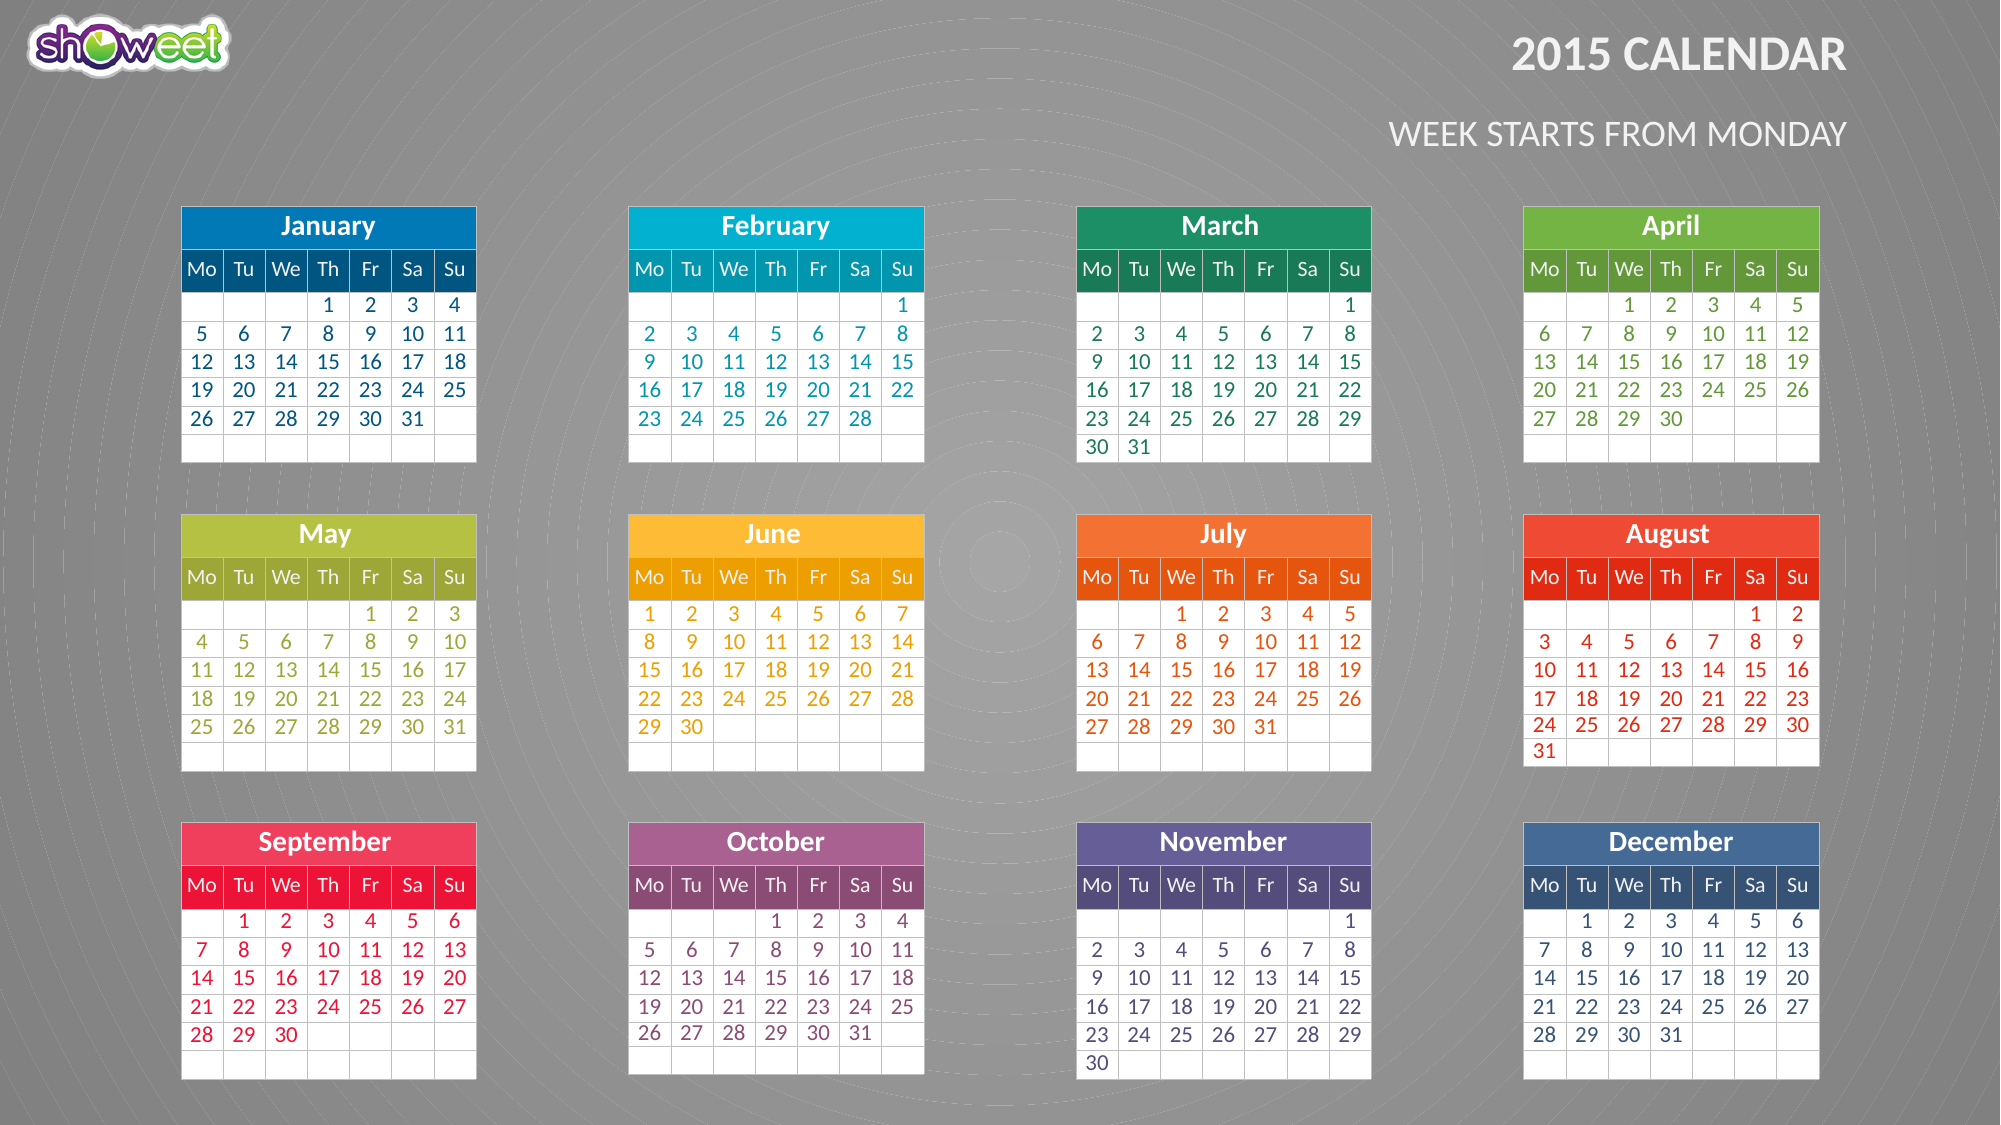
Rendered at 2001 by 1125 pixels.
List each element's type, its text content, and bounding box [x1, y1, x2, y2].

table_cell 2 [392, 601, 434, 629]
table_cell Th [308, 250, 349, 292]
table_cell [798, 966, 839, 994]
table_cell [435, 966, 476, 994]
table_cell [1777, 687, 1819, 714]
table_cell 11 [714, 350, 755, 377]
table_cell [1777, 407, 1819, 434]
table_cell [1119, 630, 1160, 657]
table_cell 8 [882, 322, 924, 349]
table_cell 9 [672, 630, 713, 657]
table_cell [1161, 630, 1202, 657]
table_cell 28 [266, 407, 307, 434]
table_cell 26 [224, 715, 265, 742]
table_cell 6 [1245, 322, 1287, 349]
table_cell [714, 1023, 755, 1046]
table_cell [1119, 1051, 1160, 1079]
table_header May [182, 515, 476, 557]
table_cell 3 [714, 601, 755, 629]
table_cell 11 [1735, 322, 1776, 349]
subtitle Week Starts from Monday [362, 109, 1863, 158]
table_cell Tu [672, 250, 713, 292]
table_cell [840, 435, 881, 462]
table_cell [714, 293, 755, 321]
table_cell 17 [714, 658, 755, 686]
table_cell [798, 1047, 839, 1074]
table_cell 3 [392, 293, 434, 321]
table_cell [1203, 966, 1244, 994]
table_cell 20 [798, 378, 839, 406]
table_cell Tu [224, 250, 265, 292]
table_cell We [1161, 250, 1202, 292]
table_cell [1330, 910, 1371, 937]
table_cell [672, 1023, 713, 1046]
table_cell 8 [350, 630, 391, 657]
table_cell 7 [266, 322, 307, 349]
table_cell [1077, 601, 1118, 629]
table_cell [1567, 938, 1608, 965]
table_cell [1203, 687, 1244, 714]
table_cell 21 [266, 378, 307, 406]
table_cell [1203, 1023, 1244, 1050]
table_cell 12 [1203, 350, 1244, 377]
table_cell Sa [392, 558, 434, 600]
table_cell 2 [629, 322, 671, 349]
table_cell We [266, 250, 307, 292]
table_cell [882, 1047, 924, 1074]
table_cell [1077, 910, 1118, 937]
table_cell [1161, 435, 1202, 462]
table_cell 26 [182, 407, 223, 434]
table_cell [350, 1023, 391, 1050]
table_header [1077, 515, 1371, 557]
table_cell 18 [714, 378, 755, 406]
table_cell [1735, 1023, 1776, 1050]
table_cell Th [308, 558, 349, 600]
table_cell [1119, 966, 1160, 994]
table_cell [1609, 558, 1650, 600]
table_cell 19 [756, 378, 797, 406]
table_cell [1119, 1023, 1160, 1050]
table_cell 9 [392, 630, 434, 657]
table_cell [1077, 658, 1118, 686]
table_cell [714, 1047, 755, 1074]
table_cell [1567, 558, 1608, 600]
table_cell Mo [1524, 250, 1566, 292]
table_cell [756, 1047, 797, 1074]
table_cell 25 [1161, 407, 1202, 434]
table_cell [1609, 630, 1650, 657]
table_cell 1 [629, 601, 671, 629]
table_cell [756, 910, 797, 937]
table_cell 28 [1288, 407, 1329, 434]
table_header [1077, 823, 1371, 865]
table_cell 6 [840, 601, 881, 629]
table_cell 21 [882, 658, 924, 686]
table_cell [1651, 1051, 1692, 1079]
table_cell 24 [1119, 407, 1160, 434]
table_cell 1 [1330, 293, 1371, 321]
table_cell [435, 435, 476, 462]
table_cell [308, 601, 349, 629]
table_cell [1245, 558, 1287, 600]
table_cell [1077, 966, 1118, 994]
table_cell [308, 866, 349, 909]
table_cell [1524, 739, 1566, 766]
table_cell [1119, 687, 1160, 714]
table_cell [1735, 866, 1776, 909]
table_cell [1245, 658, 1287, 686]
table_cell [1735, 966, 1776, 994]
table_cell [1203, 715, 1244, 742]
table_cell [1077, 687, 1118, 714]
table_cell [1077, 938, 1118, 965]
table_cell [350, 938, 391, 965]
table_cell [224, 995, 265, 1022]
table_cell [224, 601, 265, 629]
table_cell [1288, 687, 1329, 714]
table_cell [629, 743, 671, 771]
table_cell [714, 435, 755, 462]
table_cell [1567, 435, 1608, 462]
table_cell 27 [840, 687, 881, 714]
table_cell 28 [840, 407, 881, 434]
table_cell 20 [266, 687, 307, 714]
table_cell [798, 293, 839, 321]
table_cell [1777, 1051, 1819, 1079]
table_cell [629, 435, 671, 462]
title 2015 Calendar [362, 3, 1863, 106]
table_cell 28 [882, 687, 924, 714]
table_cell 12 [798, 630, 839, 657]
table_cell [1119, 293, 1160, 321]
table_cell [1735, 658, 1776, 686]
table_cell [224, 966, 265, 994]
table_cell 29 [629, 715, 671, 742]
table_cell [1161, 1051, 1202, 1079]
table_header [629, 823, 924, 865]
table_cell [1119, 995, 1160, 1022]
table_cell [1077, 558, 1118, 600]
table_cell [1288, 995, 1329, 1022]
table_cell 11 [756, 630, 797, 657]
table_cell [1735, 601, 1776, 629]
table_cell [308, 435, 349, 462]
table_cell [435, 743, 476, 771]
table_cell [1567, 1051, 1608, 1079]
table_cell 30 [350, 407, 391, 434]
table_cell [1609, 910, 1650, 937]
table_cell 27 [1524, 407, 1566, 434]
table_cell 13 [840, 630, 881, 657]
table_cell [182, 293, 223, 321]
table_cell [1161, 715, 1202, 742]
table_cell 17 [672, 378, 713, 406]
table_cell [1567, 293, 1608, 321]
table_cell 17 [435, 658, 476, 686]
table_cell 11 [1161, 350, 1202, 377]
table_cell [1330, 966, 1371, 994]
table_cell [1119, 658, 1160, 686]
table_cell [1609, 995, 1650, 1022]
table_cell 30 [392, 715, 434, 742]
table_cell 24 [435, 687, 476, 714]
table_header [1524, 823, 1819, 865]
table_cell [798, 938, 839, 965]
table_cell 13 [224, 350, 265, 377]
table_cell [1161, 938, 1202, 965]
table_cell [1567, 966, 1608, 994]
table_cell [1609, 715, 1650, 738]
table_cell 27 [266, 715, 307, 742]
table_cell [1651, 435, 1692, 462]
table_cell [1651, 910, 1692, 937]
table_cell 16 [392, 658, 434, 686]
table_cell Su [1777, 250, 1819, 292]
table_cell Su [1330, 250, 1371, 292]
table_cell 10 [714, 630, 755, 657]
table_cell 23 [629, 407, 671, 434]
table_cell [882, 715, 924, 742]
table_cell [1693, 687, 1734, 714]
table_cell Tu [1567, 250, 1608, 292]
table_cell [1777, 910, 1819, 937]
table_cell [1245, 743, 1287, 771]
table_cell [308, 1051, 349, 1079]
table_cell [266, 743, 307, 771]
table_cell 2 [1651, 293, 1692, 321]
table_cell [1288, 630, 1329, 657]
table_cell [1609, 601, 1650, 629]
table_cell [1288, 866, 1329, 909]
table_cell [1693, 658, 1734, 686]
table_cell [182, 866, 223, 909]
table_cell [840, 715, 881, 742]
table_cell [350, 995, 391, 1022]
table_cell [882, 966, 924, 994]
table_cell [350, 910, 391, 937]
table_header March [1077, 207, 1371, 249]
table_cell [1735, 687, 1776, 714]
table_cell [1161, 966, 1202, 994]
table_cell 5 [182, 322, 223, 349]
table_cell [1777, 866, 1819, 909]
table_cell 3 [672, 322, 713, 349]
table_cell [224, 1051, 265, 1079]
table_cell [435, 938, 476, 965]
table_cell 18 [1735, 350, 1776, 377]
table_cell [224, 435, 265, 462]
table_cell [1609, 658, 1650, 686]
table_cell 27 [798, 407, 839, 434]
table_cell Mo [629, 250, 671, 292]
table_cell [672, 866, 713, 909]
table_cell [182, 995, 223, 1022]
table_cell 23 [1077, 407, 1118, 434]
table_cell 8 [1330, 322, 1371, 349]
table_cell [1735, 739, 1776, 766]
table_cell 29 [1330, 407, 1371, 434]
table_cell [1777, 1023, 1819, 1050]
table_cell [1245, 995, 1287, 1022]
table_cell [1524, 1051, 1566, 1079]
table_cell [1203, 293, 1244, 321]
table_cell 9 [350, 322, 391, 349]
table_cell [392, 966, 434, 994]
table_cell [798, 1023, 839, 1046]
table_cell [182, 435, 223, 462]
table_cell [1077, 715, 1118, 742]
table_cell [840, 866, 881, 909]
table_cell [1524, 658, 1566, 686]
table_cell Fr [1693, 250, 1734, 292]
table_cell 18 [435, 350, 476, 377]
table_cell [224, 910, 265, 937]
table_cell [1651, 601, 1692, 629]
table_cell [1567, 630, 1608, 657]
table_cell 12 [224, 658, 265, 686]
table_cell 20 [840, 658, 881, 686]
table_cell 12 [756, 350, 797, 377]
table_cell Sa [840, 558, 881, 600]
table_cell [1524, 601, 1566, 629]
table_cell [882, 910, 924, 937]
table_cell 7 [308, 630, 349, 657]
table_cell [1735, 995, 1776, 1022]
table_cell 24 [1693, 378, 1734, 406]
table_cell 14 [308, 658, 349, 686]
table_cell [1609, 687, 1650, 714]
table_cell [350, 866, 391, 909]
table_cell 28 [1567, 407, 1608, 434]
table_cell 30 [1077, 435, 1118, 462]
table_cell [1288, 1051, 1329, 1079]
table_cell 15 [350, 658, 391, 686]
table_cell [1735, 715, 1776, 738]
table_cell [392, 435, 434, 462]
table_cell 3 [1119, 322, 1160, 349]
table_cell 17 [1119, 378, 1160, 406]
table_cell [840, 293, 881, 321]
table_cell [1288, 1023, 1329, 1050]
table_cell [1524, 866, 1566, 909]
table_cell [1609, 866, 1650, 909]
table_cell 30 [1651, 407, 1692, 434]
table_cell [266, 910, 307, 937]
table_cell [1777, 938, 1819, 965]
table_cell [1693, 1051, 1734, 1079]
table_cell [1245, 715, 1287, 742]
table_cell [1245, 630, 1287, 657]
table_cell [1330, 938, 1371, 965]
table_cell [1288, 435, 1329, 462]
table_header June [629, 515, 924, 557]
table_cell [1567, 715, 1608, 738]
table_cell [1693, 866, 1734, 909]
table_cell 2 [1077, 322, 1118, 349]
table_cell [672, 1047, 713, 1074]
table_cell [266, 995, 307, 1022]
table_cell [1245, 1051, 1287, 1079]
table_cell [392, 866, 434, 909]
table_cell [1330, 435, 1371, 462]
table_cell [435, 995, 476, 1022]
table_cell 10 [435, 630, 476, 657]
table_cell 9 [1077, 350, 1118, 377]
table_cell Tu [1119, 250, 1160, 292]
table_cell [1077, 995, 1118, 1022]
table_cell 22 [1609, 378, 1650, 406]
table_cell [1119, 866, 1160, 909]
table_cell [1693, 715, 1734, 738]
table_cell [1330, 866, 1371, 909]
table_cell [1651, 658, 1692, 686]
table_cell [350, 435, 391, 462]
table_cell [1567, 601, 1608, 629]
table_cell 13 [798, 350, 839, 377]
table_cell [1330, 1023, 1371, 1050]
table_cell 10 [1693, 322, 1734, 349]
table_cell [266, 435, 307, 462]
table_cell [1288, 910, 1329, 937]
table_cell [182, 938, 223, 965]
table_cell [714, 995, 755, 1022]
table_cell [629, 910, 671, 937]
table_cell 6 [1524, 322, 1566, 349]
table_cell [882, 407, 924, 434]
table_cell 20 [1524, 378, 1566, 406]
table_cell 26 [1777, 378, 1819, 406]
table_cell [1245, 966, 1287, 994]
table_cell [1288, 658, 1329, 686]
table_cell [1203, 866, 1244, 909]
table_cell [714, 938, 755, 965]
table_cell 1 [308, 293, 349, 321]
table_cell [435, 1023, 476, 1050]
table_cell We [714, 250, 755, 292]
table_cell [1567, 658, 1608, 686]
table_cell We [714, 558, 755, 600]
picture [23, 11, 235, 99]
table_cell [392, 1051, 434, 1079]
table_cell 5 [756, 322, 797, 349]
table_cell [1609, 1051, 1650, 1079]
table_cell Sa [1735, 250, 1776, 292]
table_cell 8 [308, 322, 349, 349]
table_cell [1288, 715, 1329, 742]
table_cell 19 [798, 658, 839, 686]
table_cell [840, 743, 881, 771]
table_cell Mo [182, 558, 223, 600]
table_cell 15 [882, 350, 924, 377]
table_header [182, 823, 476, 865]
table_cell [266, 293, 307, 321]
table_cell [840, 966, 881, 994]
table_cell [350, 966, 391, 994]
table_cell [1161, 658, 1202, 686]
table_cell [1524, 687, 1566, 714]
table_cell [1119, 558, 1160, 600]
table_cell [672, 938, 713, 965]
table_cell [1651, 558, 1692, 600]
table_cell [1693, 601, 1734, 629]
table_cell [882, 1023, 924, 1046]
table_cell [1203, 938, 1244, 965]
table_cell 29 [1609, 407, 1650, 434]
table_cell 13 [1524, 350, 1566, 377]
table_cell [714, 743, 755, 771]
table_cell 21 [1288, 378, 1329, 406]
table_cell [1693, 739, 1734, 766]
table_cell [882, 743, 924, 771]
table_cell 26 [798, 687, 839, 714]
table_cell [308, 995, 349, 1022]
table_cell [840, 938, 881, 965]
table_cell 2 [672, 601, 713, 629]
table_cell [1161, 743, 1202, 771]
table_cell 4 [435, 293, 476, 321]
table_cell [1735, 630, 1776, 657]
table_cell Su [435, 250, 476, 292]
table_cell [1330, 743, 1371, 771]
table_cell 7 [882, 601, 924, 629]
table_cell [1330, 558, 1371, 600]
table_cell [182, 743, 223, 771]
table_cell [182, 1023, 223, 1050]
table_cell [1524, 630, 1566, 657]
table_cell 23 [350, 378, 391, 406]
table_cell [1119, 601, 1160, 629]
table_cell 13 [1245, 350, 1287, 377]
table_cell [1651, 1023, 1692, 1050]
table_cell 30 [672, 715, 713, 742]
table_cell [1777, 995, 1819, 1022]
table_cell [1077, 293, 1118, 321]
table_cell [1077, 1051, 1118, 1079]
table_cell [1077, 743, 1118, 771]
table_cell 21 [308, 687, 349, 714]
table_cell Fr [1245, 250, 1287, 292]
table_cell 15 [1330, 350, 1371, 377]
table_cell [1777, 558, 1819, 600]
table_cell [266, 966, 307, 994]
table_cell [882, 866, 924, 909]
table_header April [1524, 207, 1819, 249]
table_cell [1245, 293, 1287, 321]
table_cell 1 [1609, 293, 1650, 321]
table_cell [1651, 938, 1692, 965]
table_cell [350, 743, 391, 771]
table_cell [840, 910, 881, 937]
table_cell [182, 601, 223, 629]
table_cell 14 [266, 350, 307, 377]
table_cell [1330, 601, 1371, 629]
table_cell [308, 910, 349, 937]
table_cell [435, 866, 476, 909]
table_cell 13 [266, 658, 307, 686]
table_cell 18 [1161, 378, 1202, 406]
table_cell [1735, 558, 1776, 600]
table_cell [1651, 687, 1692, 714]
table_cell 23 [672, 687, 713, 714]
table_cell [756, 966, 797, 994]
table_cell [1524, 966, 1566, 994]
table_cell [1524, 293, 1566, 321]
table_cell 24 [392, 378, 434, 406]
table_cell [1330, 687, 1371, 714]
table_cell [714, 966, 755, 994]
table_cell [798, 910, 839, 937]
table_cell [1524, 435, 1566, 462]
table_cell 6 [266, 630, 307, 657]
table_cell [1609, 938, 1650, 965]
table_cell 31 [435, 715, 476, 742]
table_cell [435, 1051, 476, 1079]
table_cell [350, 1051, 391, 1079]
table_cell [224, 866, 265, 909]
table_cell 29 [350, 715, 391, 742]
table_header January [182, 207, 476, 249]
table_cell 31 [392, 407, 434, 434]
table_cell Fr [350, 250, 391, 292]
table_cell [840, 1047, 881, 1074]
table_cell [1524, 1023, 1566, 1050]
table_cell 14 [840, 350, 881, 377]
table_cell Th [756, 558, 797, 600]
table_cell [672, 995, 713, 1022]
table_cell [1777, 658, 1819, 686]
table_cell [1077, 866, 1118, 909]
table_cell 27 [1245, 407, 1287, 434]
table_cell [1651, 866, 1692, 909]
table_cell Th [756, 250, 797, 292]
table_cell [224, 293, 265, 321]
table_cell 25 [435, 378, 476, 406]
table_cell 1 [882, 293, 924, 321]
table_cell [308, 966, 349, 994]
table_cell 22 [308, 378, 349, 406]
table_cell 19 [1777, 350, 1819, 377]
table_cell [1693, 558, 1734, 600]
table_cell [1288, 743, 1329, 771]
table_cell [1203, 558, 1244, 600]
table_cell 22 [1330, 378, 1371, 406]
table_cell 19 [182, 378, 223, 406]
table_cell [308, 1023, 349, 1050]
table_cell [224, 1023, 265, 1050]
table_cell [1245, 910, 1287, 937]
table_cell [1161, 293, 1202, 321]
table_cell Su [882, 250, 924, 292]
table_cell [1651, 966, 1692, 994]
table_cell 25 [714, 407, 755, 434]
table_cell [392, 910, 434, 937]
table_cell Fr [798, 558, 839, 600]
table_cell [629, 938, 671, 965]
table_cell We [266, 558, 307, 600]
table_cell [1609, 435, 1650, 462]
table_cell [1777, 715, 1819, 738]
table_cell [629, 1023, 671, 1046]
table_cell [266, 601, 307, 629]
table_cell 6 [798, 322, 839, 349]
table_cell 14 [1567, 350, 1608, 377]
table_cell 22 [629, 687, 671, 714]
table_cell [1609, 1023, 1650, 1050]
table_cell 15 [629, 658, 671, 686]
table_cell [224, 743, 265, 771]
table_cell 5 [798, 601, 839, 629]
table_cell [1161, 601, 1202, 629]
table_cell 25 [756, 687, 797, 714]
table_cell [1735, 938, 1776, 965]
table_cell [882, 938, 924, 965]
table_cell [1119, 743, 1160, 771]
table_cell 8 [1609, 322, 1650, 349]
table_cell 2 [350, 293, 391, 321]
table_cell 24 [672, 407, 713, 434]
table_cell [1524, 558, 1566, 600]
table_cell 10 [672, 350, 713, 377]
table_cell 15 [308, 350, 349, 377]
table_cell 7 [1567, 322, 1608, 349]
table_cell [1693, 1023, 1734, 1050]
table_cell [1119, 910, 1160, 937]
table_cell 16 [629, 378, 671, 406]
table_cell 23 [1651, 378, 1692, 406]
table_cell We [1609, 250, 1650, 292]
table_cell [1693, 966, 1734, 994]
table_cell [1330, 658, 1371, 686]
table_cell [1119, 715, 1160, 742]
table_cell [672, 910, 713, 937]
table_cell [1693, 910, 1734, 937]
table_cell Mo [629, 558, 671, 600]
table_cell 5 [1777, 293, 1819, 321]
table_cell 20 [1245, 378, 1287, 406]
table_cell 15 [1609, 350, 1650, 377]
table_cell [798, 743, 839, 771]
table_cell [1777, 966, 1819, 994]
table_header February [629, 207, 924, 249]
table_cell 19 [224, 687, 265, 714]
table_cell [1203, 910, 1244, 937]
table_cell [1524, 715, 1566, 738]
table_cell Fr [350, 558, 391, 600]
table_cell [392, 938, 434, 965]
table_cell [798, 715, 839, 742]
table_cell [1203, 1051, 1244, 1079]
table_cell Th [1203, 250, 1244, 292]
table_cell 10 [392, 322, 434, 349]
table_cell Fr [798, 250, 839, 292]
table_cell 9 [629, 350, 671, 377]
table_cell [1330, 630, 1371, 657]
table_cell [1288, 601, 1329, 629]
table_cell [1203, 435, 1244, 462]
table_cell 25 [1735, 378, 1776, 406]
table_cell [1245, 687, 1287, 714]
table_cell [756, 743, 797, 771]
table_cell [266, 938, 307, 965]
table_cell 17 [1693, 350, 1734, 377]
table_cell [1524, 938, 1566, 965]
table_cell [1524, 995, 1566, 1022]
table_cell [840, 995, 881, 1022]
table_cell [182, 966, 223, 994]
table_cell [672, 966, 713, 994]
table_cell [1651, 715, 1692, 738]
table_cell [1524, 910, 1566, 937]
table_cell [1245, 601, 1287, 629]
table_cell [1651, 995, 1692, 1022]
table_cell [629, 1047, 671, 1074]
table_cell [308, 938, 349, 965]
table_cell [1693, 435, 1734, 462]
table_cell 9 [1651, 322, 1692, 349]
table_cell [672, 293, 713, 321]
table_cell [392, 1023, 434, 1050]
table_cell 17 [392, 350, 434, 377]
table_cell 12 [182, 350, 223, 377]
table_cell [756, 938, 797, 965]
table_cell 26 [1203, 407, 1244, 434]
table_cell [1330, 1051, 1371, 1079]
table_cell [1735, 435, 1776, 462]
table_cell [1567, 910, 1608, 937]
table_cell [1161, 995, 1202, 1022]
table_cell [1651, 739, 1692, 766]
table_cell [1693, 630, 1734, 657]
table_cell 16 [672, 658, 713, 686]
table_cell [756, 715, 797, 742]
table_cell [1077, 630, 1118, 657]
table_cell Su [435, 558, 476, 600]
table_cell [1777, 435, 1819, 462]
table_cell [1119, 938, 1160, 965]
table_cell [1609, 966, 1650, 994]
table_cell Tu [672, 558, 713, 600]
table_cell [714, 866, 755, 909]
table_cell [182, 910, 223, 937]
table_cell 1 [350, 601, 391, 629]
table_cell 11 [435, 322, 476, 349]
table_cell [672, 435, 713, 462]
table_cell 26 [756, 407, 797, 434]
table_cell 18 [182, 687, 223, 714]
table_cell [1245, 938, 1287, 965]
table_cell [1288, 558, 1329, 600]
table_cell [1693, 995, 1734, 1022]
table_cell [1161, 866, 1202, 909]
table_cell [392, 743, 434, 771]
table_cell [266, 866, 307, 909]
table_cell 28 [308, 715, 349, 742]
table_cell 6 [224, 322, 265, 349]
table_cell 29 [308, 407, 349, 434]
table_cell 4 [756, 601, 797, 629]
table_cell 16 [1077, 378, 1118, 406]
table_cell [1330, 995, 1371, 1022]
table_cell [1693, 938, 1734, 965]
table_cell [1651, 630, 1692, 657]
table_cell 22 [882, 378, 924, 406]
table_cell [756, 435, 797, 462]
table_cell 11 [182, 658, 223, 686]
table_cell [1203, 743, 1244, 771]
table_cell 22 [350, 687, 391, 714]
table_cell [1609, 739, 1650, 766]
table_cell [1245, 435, 1287, 462]
table_cell Mo [182, 250, 223, 292]
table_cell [1245, 1023, 1287, 1050]
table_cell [798, 866, 839, 909]
table_cell 14 [882, 630, 924, 657]
table_cell 4 [182, 630, 223, 657]
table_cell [1777, 601, 1819, 629]
table_cell [798, 435, 839, 462]
table_cell [1288, 293, 1329, 321]
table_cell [1077, 1023, 1118, 1050]
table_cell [392, 995, 434, 1022]
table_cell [1245, 866, 1287, 909]
table_cell Mo [1077, 250, 1118, 292]
table_cell [714, 715, 755, 742]
table_cell [1693, 407, 1734, 434]
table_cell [435, 910, 476, 937]
table_cell [882, 435, 924, 462]
table_cell Sa [1288, 250, 1329, 292]
table_cell Sa [840, 250, 881, 292]
table_cell 12 [1777, 322, 1819, 349]
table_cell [882, 995, 924, 1022]
table_cell [672, 743, 713, 771]
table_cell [1567, 739, 1608, 766]
table_cell Su [882, 558, 924, 600]
table_cell 16 [1651, 350, 1692, 377]
table_cell 4 [1161, 322, 1202, 349]
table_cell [1567, 687, 1608, 714]
table_cell 16 [350, 350, 391, 377]
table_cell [182, 1051, 223, 1079]
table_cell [714, 910, 755, 937]
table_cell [1288, 966, 1329, 994]
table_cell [1203, 630, 1244, 657]
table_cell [1161, 687, 1202, 714]
table_cell Tu [224, 558, 265, 600]
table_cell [798, 995, 839, 1022]
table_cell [1288, 938, 1329, 965]
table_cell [266, 1023, 307, 1050]
table_cell 8 [629, 630, 671, 657]
table_cell 7 [840, 322, 881, 349]
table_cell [1203, 658, 1244, 686]
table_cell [756, 1023, 797, 1046]
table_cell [756, 866, 797, 909]
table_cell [1161, 910, 1202, 937]
table_cell 10 [1119, 350, 1160, 377]
table_cell Th [1651, 250, 1692, 292]
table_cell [1203, 995, 1244, 1022]
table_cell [1567, 1023, 1608, 1050]
table_cell [756, 293, 797, 321]
table_cell [1735, 407, 1776, 434]
table_cell 27 [224, 407, 265, 434]
table_cell 4 [1735, 293, 1776, 321]
table_cell 3 [435, 601, 476, 629]
table_cell 20 [224, 378, 265, 406]
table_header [1524, 515, 1819, 557]
table_cell [308, 743, 349, 771]
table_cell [1777, 630, 1819, 657]
table_cell 18 [756, 658, 797, 686]
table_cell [629, 866, 671, 909]
table_cell Sa [392, 250, 434, 292]
table_cell 23 [392, 687, 434, 714]
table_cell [1777, 739, 1819, 766]
table_cell [629, 293, 671, 321]
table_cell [840, 1023, 881, 1046]
table_cell 19 [1203, 378, 1244, 406]
table_cell 3 [1693, 293, 1734, 321]
table_cell 7 [1288, 322, 1329, 349]
table_cell 21 [1567, 378, 1608, 406]
table_cell 24 [714, 687, 755, 714]
table_cell [435, 407, 476, 434]
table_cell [629, 995, 671, 1022]
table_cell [1203, 601, 1244, 629]
table_cell 31 [1119, 435, 1160, 462]
table_cell 5 [224, 630, 265, 657]
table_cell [1735, 910, 1776, 937]
table_cell 25 [182, 715, 223, 742]
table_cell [224, 938, 265, 965]
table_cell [266, 1051, 307, 1079]
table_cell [1567, 866, 1608, 909]
table_cell 14 [1288, 350, 1329, 377]
table_cell 21 [840, 378, 881, 406]
table_cell 4 [714, 322, 755, 349]
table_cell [1161, 1023, 1202, 1050]
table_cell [1161, 558, 1202, 600]
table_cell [629, 966, 671, 994]
table_cell 5 [1203, 322, 1244, 349]
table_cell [756, 995, 797, 1022]
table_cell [1567, 995, 1608, 1022]
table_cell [1735, 1051, 1776, 1079]
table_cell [1330, 715, 1371, 742]
